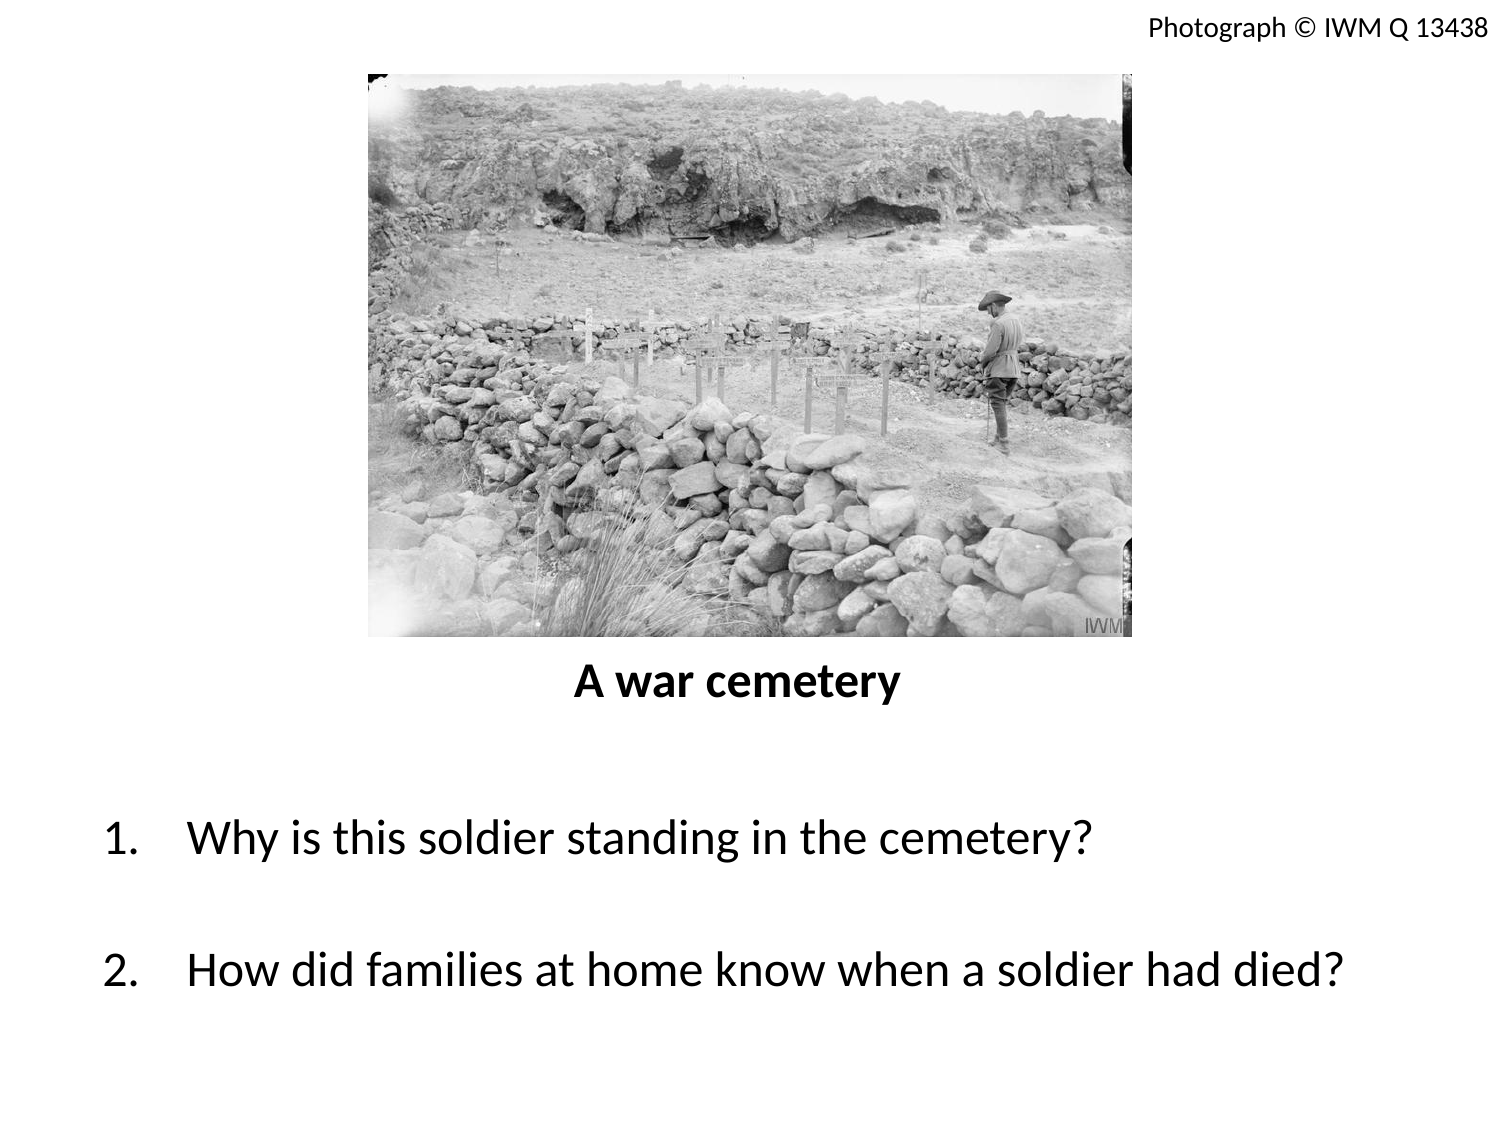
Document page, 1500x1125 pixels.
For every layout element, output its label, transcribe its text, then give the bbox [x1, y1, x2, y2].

subtitle A war cemetery [112, 639, 1363, 715]
text_box Why is this soldier standing in the cemetery? How did families at home know when a soldier had died? [87, 724, 1500, 1004]
picture [368, 74, 1132, 637]
text_box Photograph © IWM Q 13438 [1133, 0, 1500, 51]
